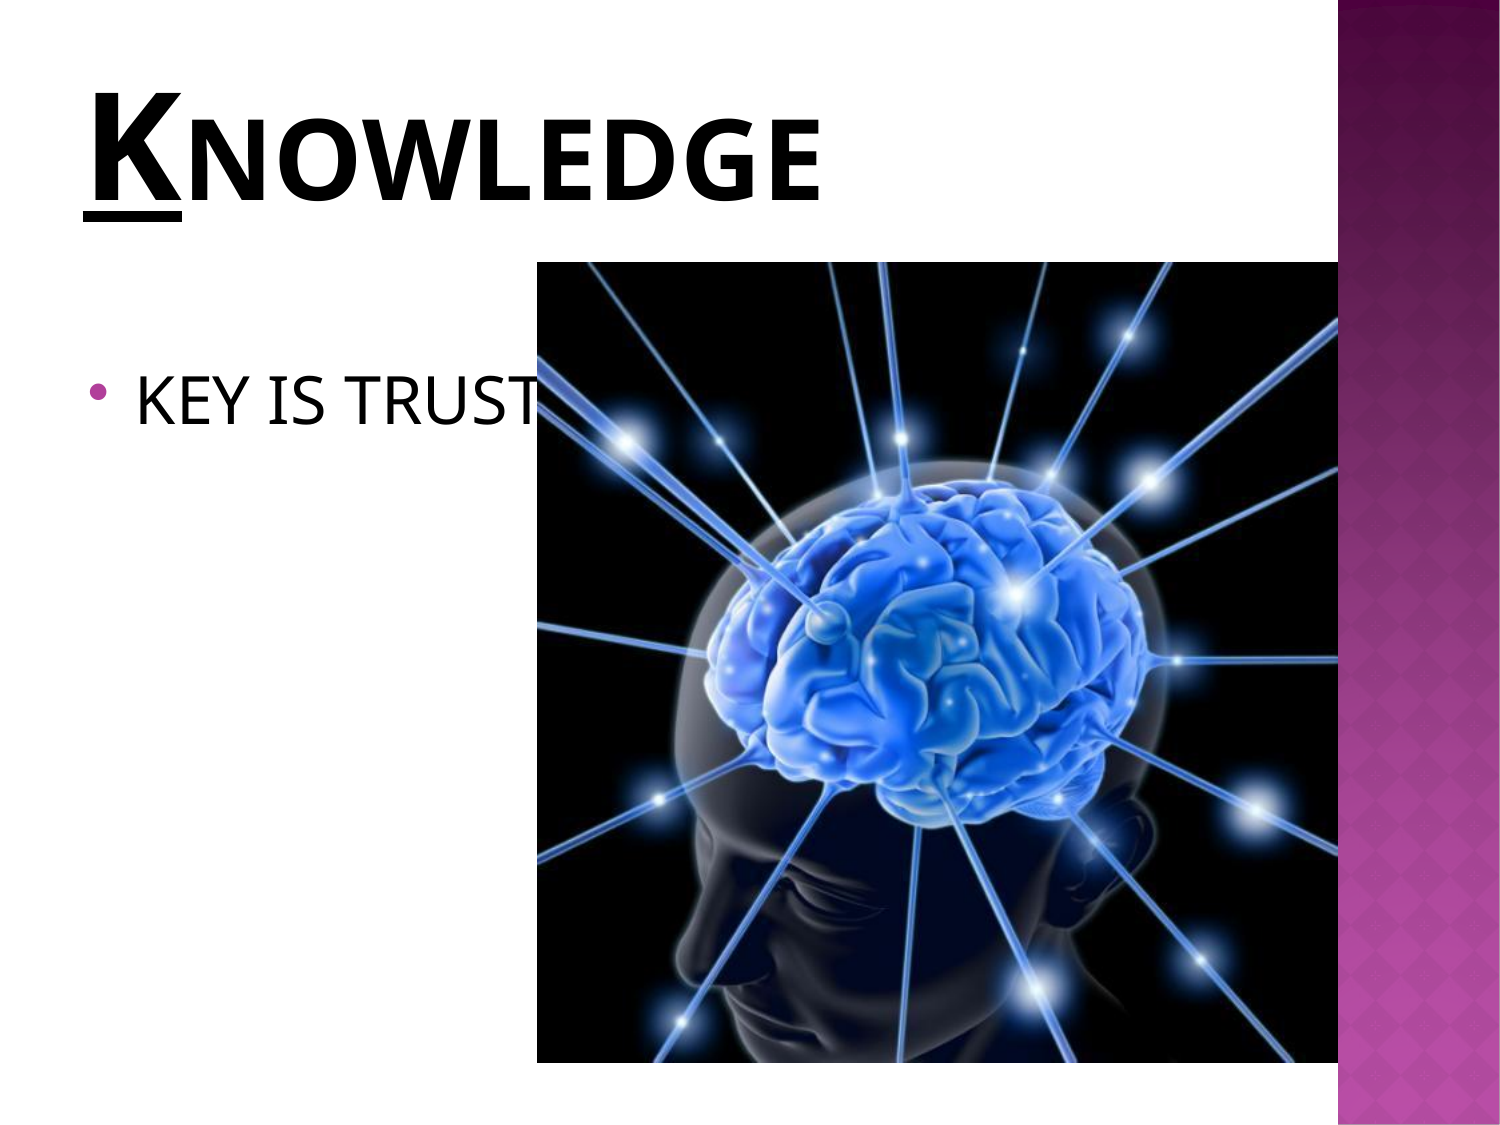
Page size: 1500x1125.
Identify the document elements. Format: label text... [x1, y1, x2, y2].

picture [537, 0, 1500, 1125]
title knowledge [75, 37, 1043, 230]
list KEY IS TRUST [74, 349, 532, 451]
